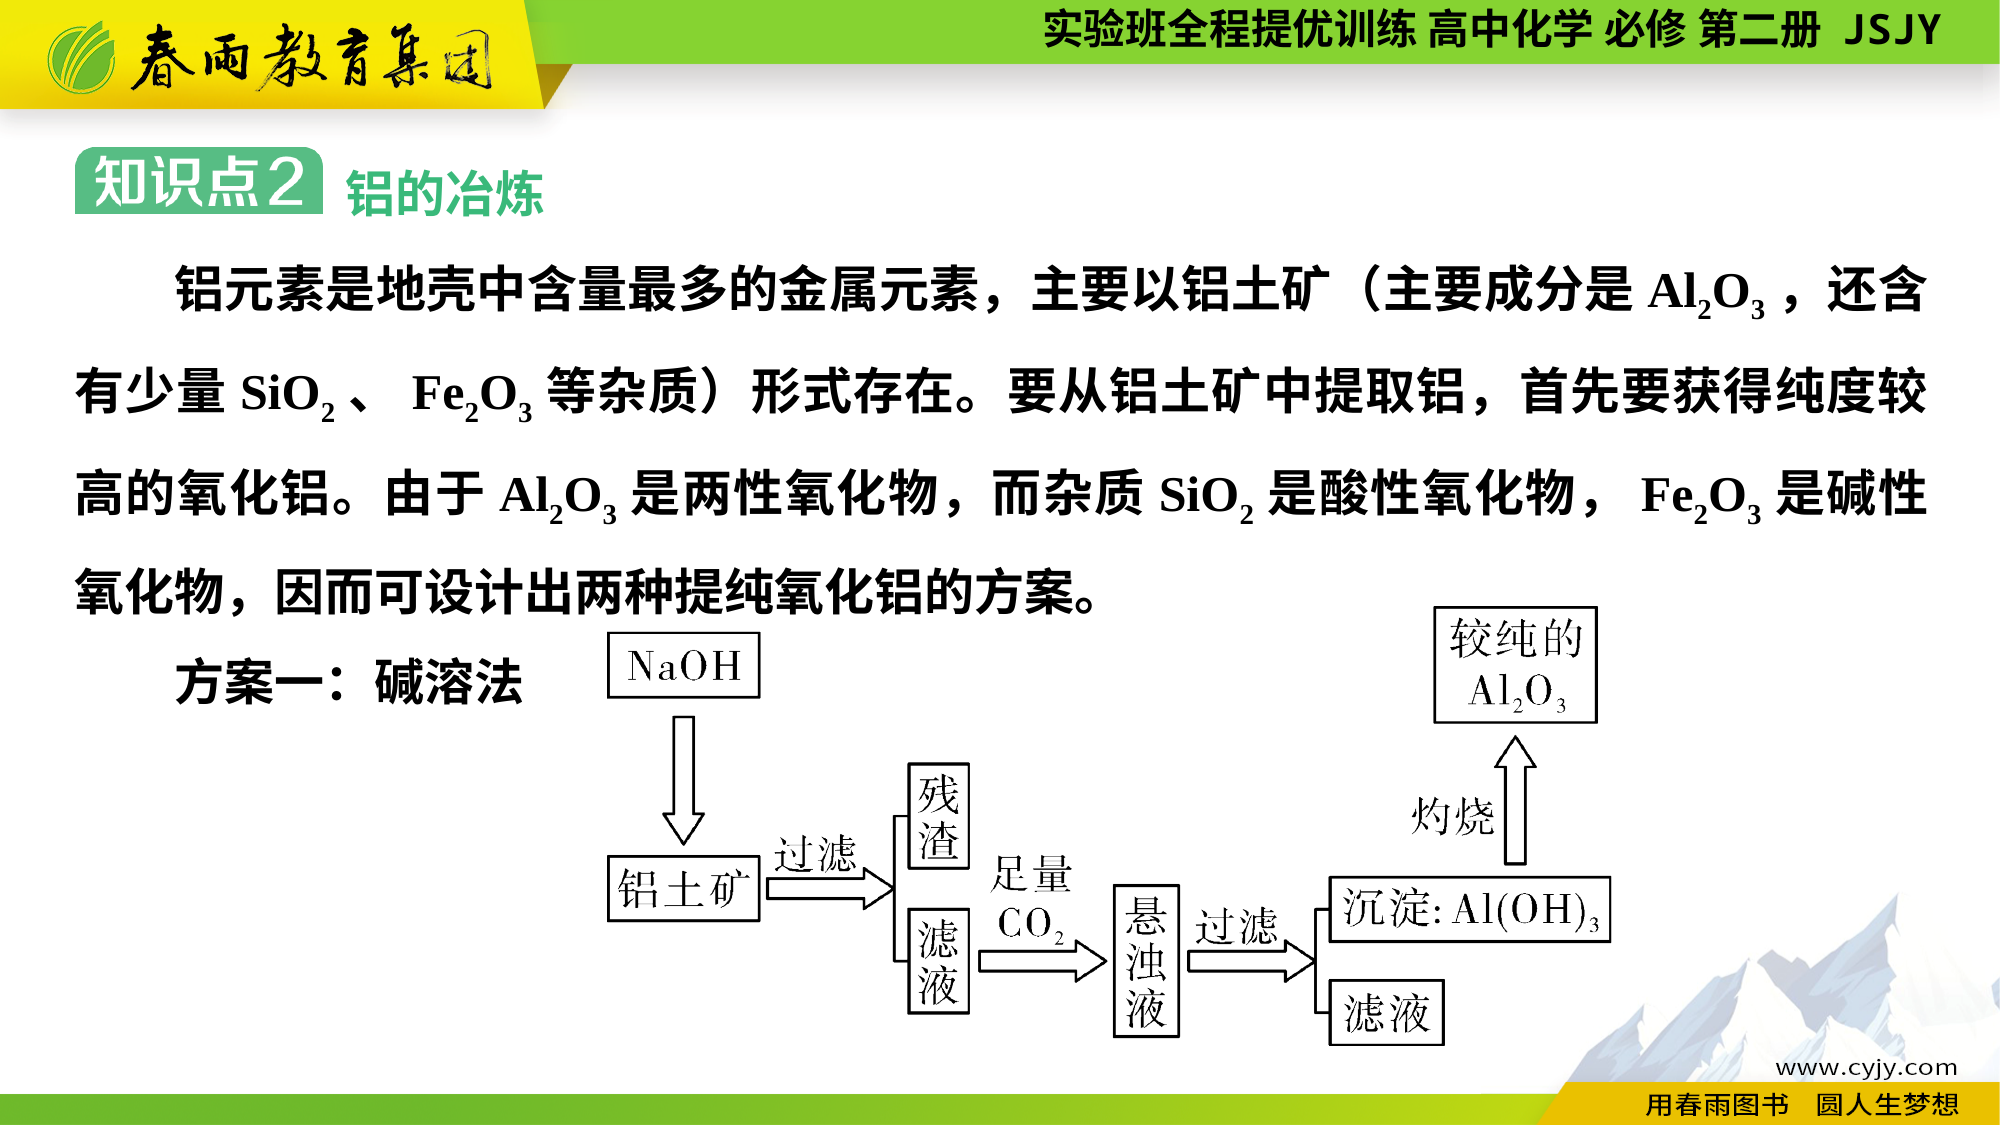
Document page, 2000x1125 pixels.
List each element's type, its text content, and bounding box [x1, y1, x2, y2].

list 铝的冶炼 铝元素是地壳中含量最多的金属元素，主要以铝土矿（主要成分是Al2O3，还含有少量SiO2、Fe2O3等杂质）形式存在。要从铝土矿中提取铝，首先要获得纯度较高的氧化铝。由于Al2O3是两性氧化物，而杂质SiO2是酸性氧化物，Fe2O3是碱性氧化物，因而可设计出两种提纯氧化铝的方案。 方案一：碱溶法 [59, 125, 1944, 686]
picture [0, 0, 2000, 1125]
